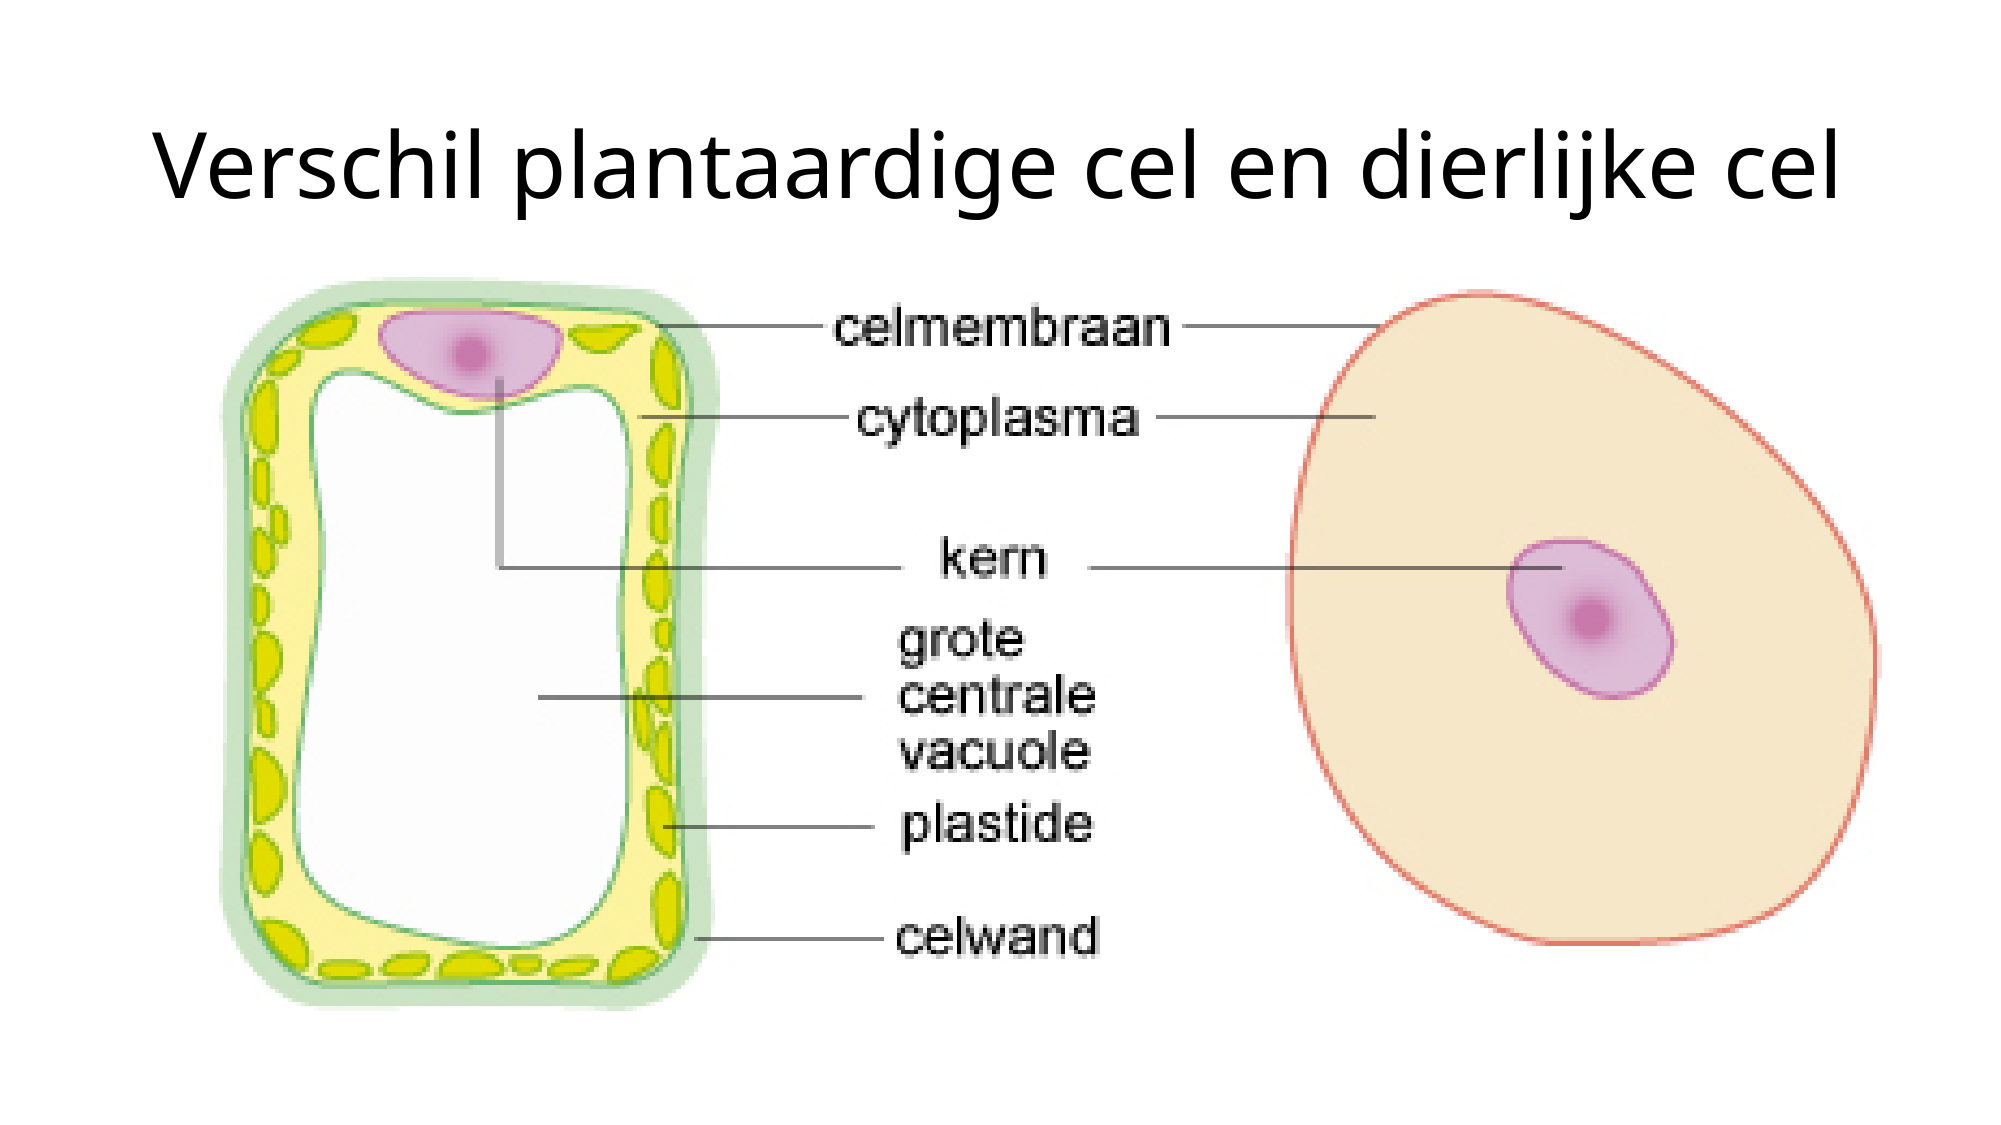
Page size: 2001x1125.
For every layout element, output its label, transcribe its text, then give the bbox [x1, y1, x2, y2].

title Verschil plantaardige cel en dierlijke cel [137, 59, 1863, 278]
picture [219, 277, 1882, 1011]
